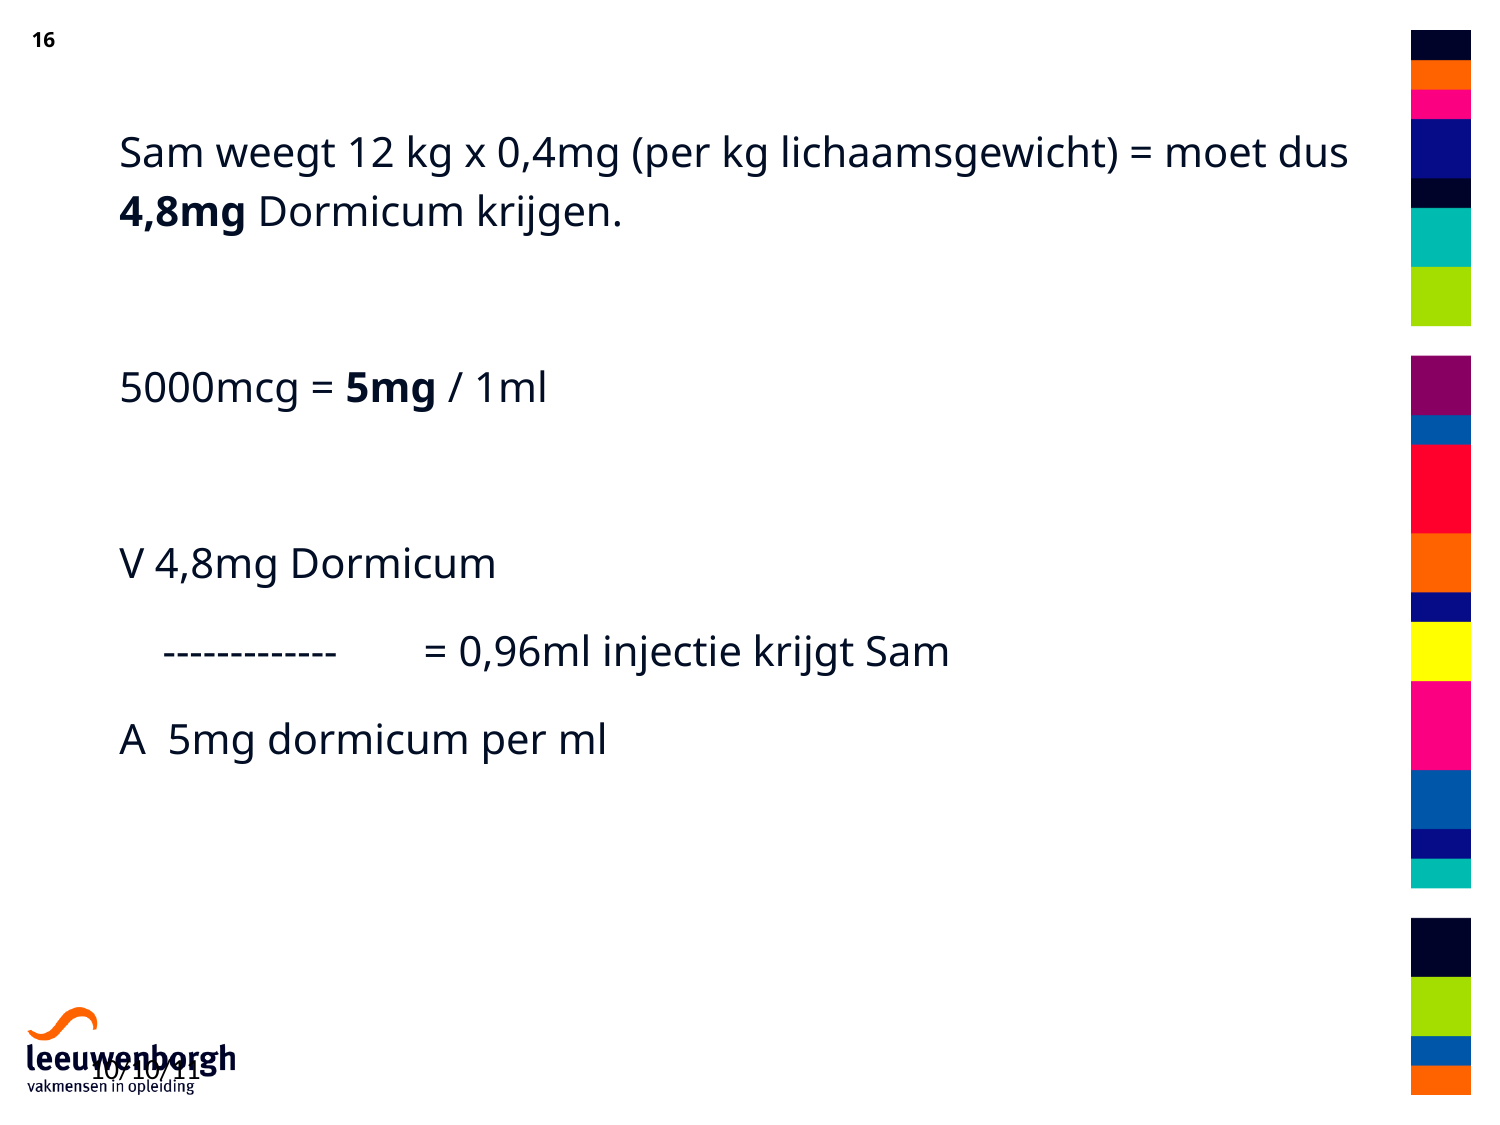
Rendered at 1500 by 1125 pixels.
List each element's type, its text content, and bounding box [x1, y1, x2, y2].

picture [1411, 30, 1471, 1095]
picture [27, 1007, 235, 1095]
list Sam weegt 12 kg x 0,4mg (per kg lichaamsgewicht) = moet dus 4,8mg Dormicum krijgen. 5000mcg = 5mg / 1ml V 4,8mg Dormicum ------------- = 0,96ml injectie krijgt Sam A 5mg dormicum per ml [119, 0, 1395, 940]
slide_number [74, 1042, 425, 1103]
